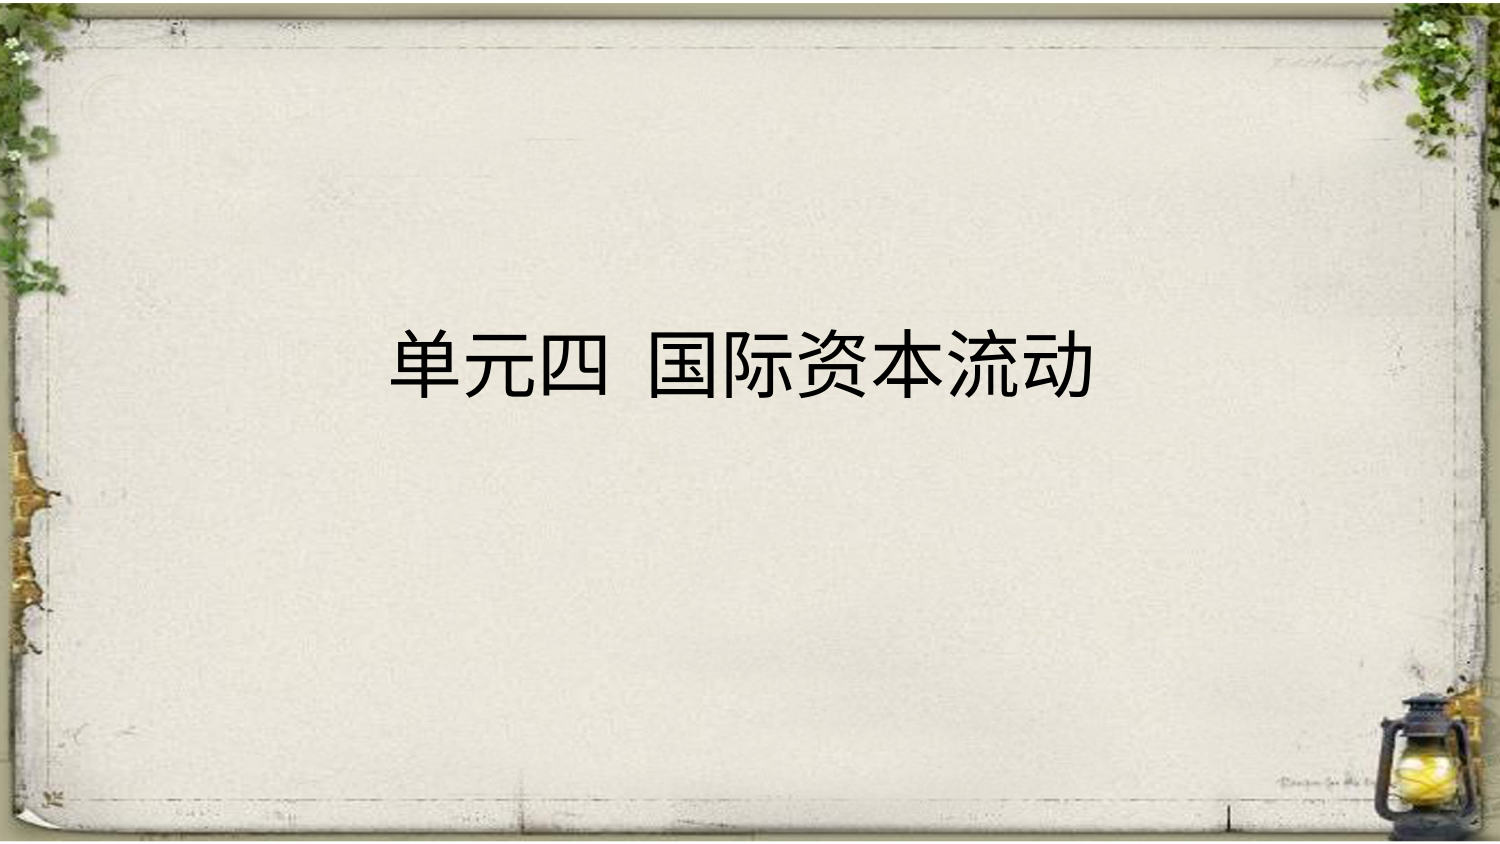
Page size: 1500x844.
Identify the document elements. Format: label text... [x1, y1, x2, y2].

picture [0, 0, 1500, 844]
list 单元四 国际资本流动 [238, 309, 1245, 477]
